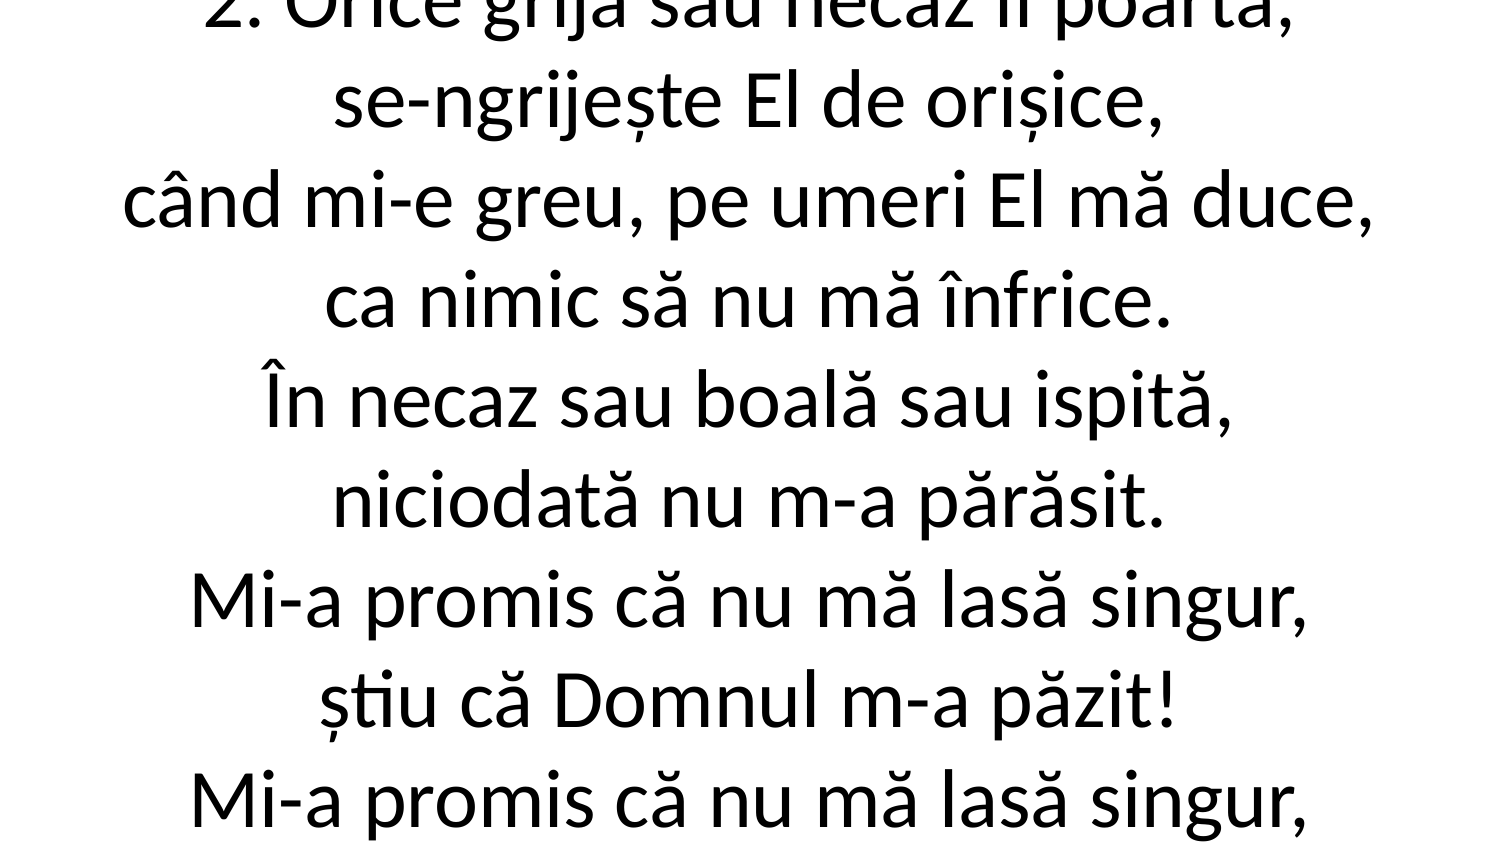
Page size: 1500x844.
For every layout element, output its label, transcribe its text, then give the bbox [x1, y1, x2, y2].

text_box 2. Orice grijă sau necaz îl poartă, se-ngrijește El de orișice, când mi-e greu, pe umeri El mă duce, ca nimic să nu mă înfrice. În necaz sau boală sau ispită, niciodată nu m-a părăsit. Mi-a promis că nu mă lasă singur, știu că Domnul m-a păzit! Mi-a promis că nu mă lasă singur, știu că Domnul m-a păzit! [107, 0, 1393, 844]
